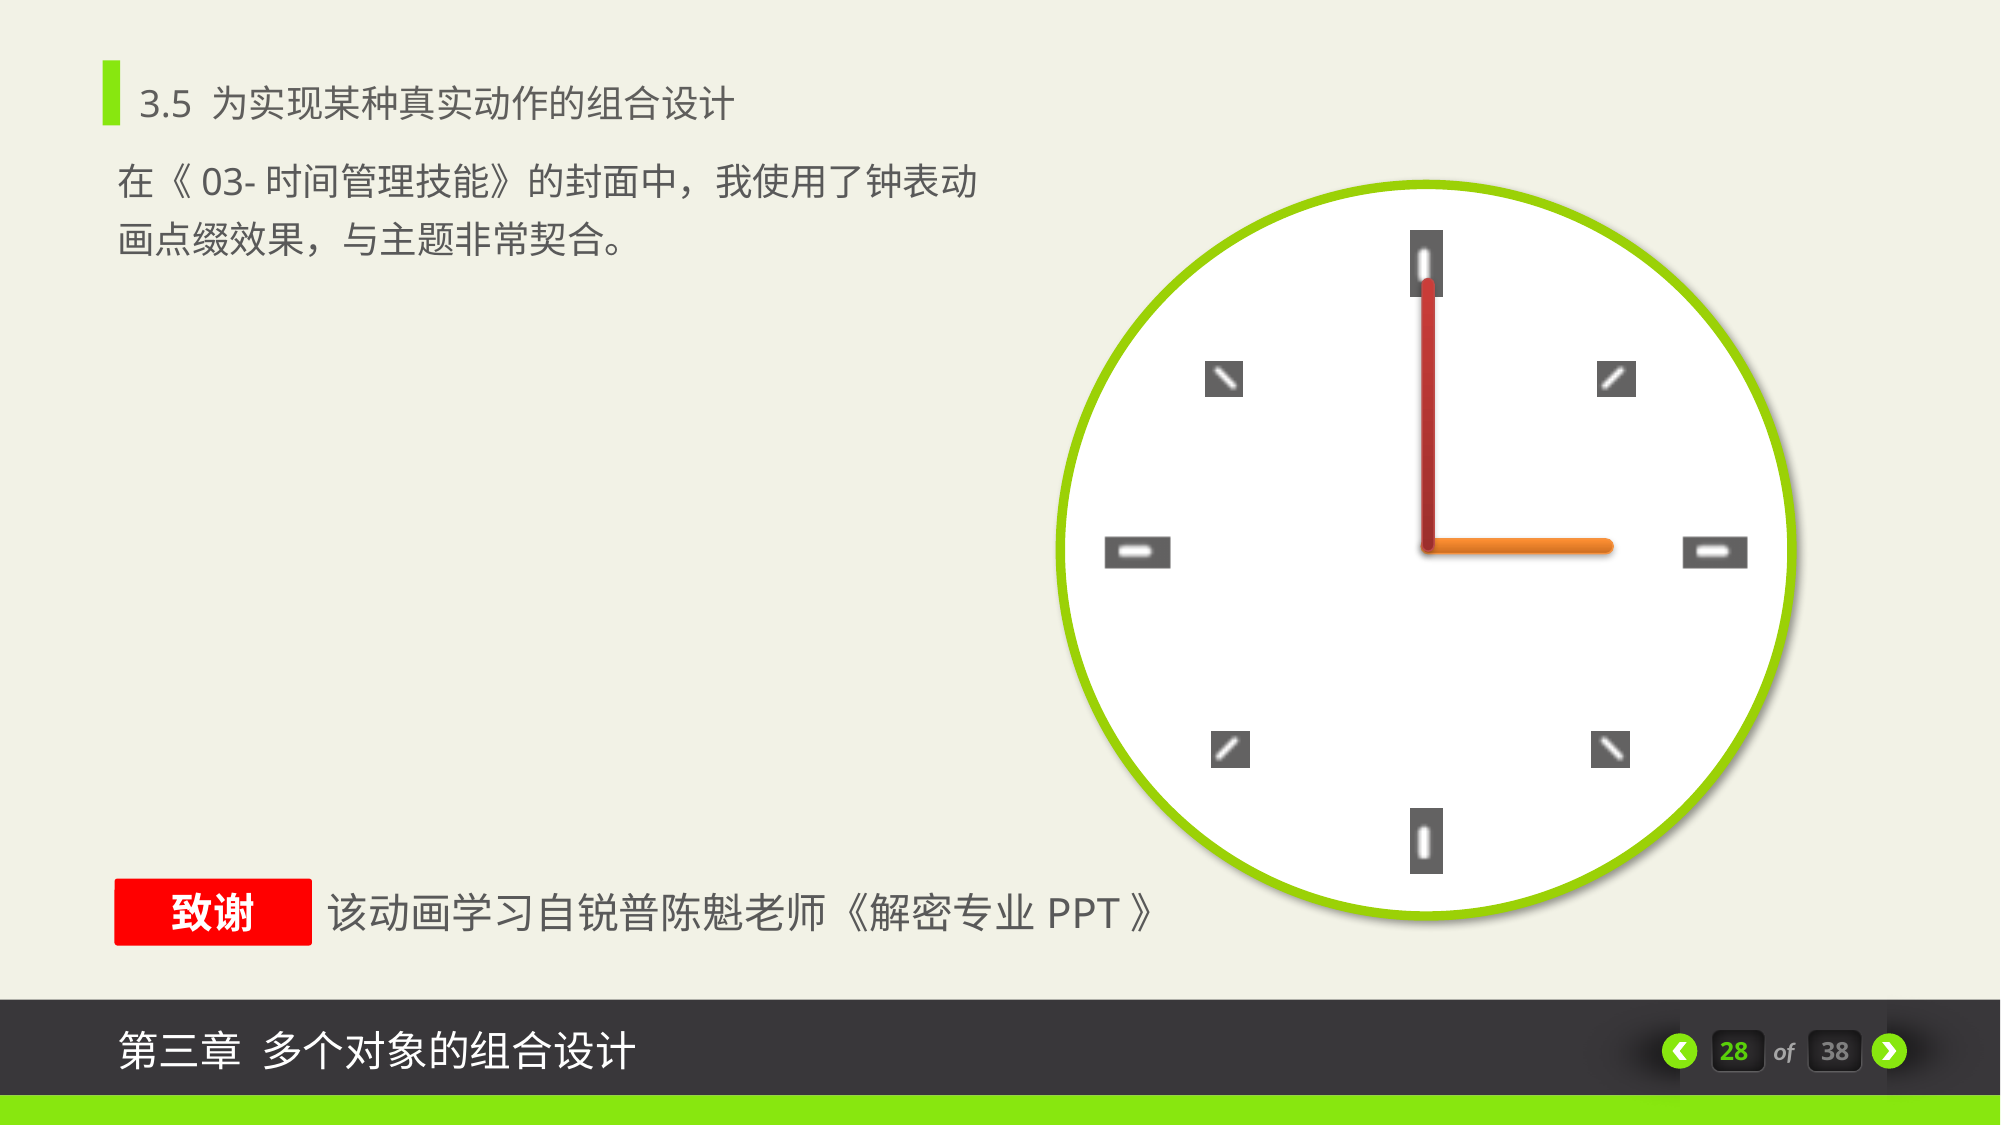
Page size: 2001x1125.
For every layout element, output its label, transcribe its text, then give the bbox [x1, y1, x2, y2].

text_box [1422, 278, 1435, 822]
text_box 3.5 为实现某种真实动作的组合设计 [124, 58, 954, 132]
text_box 致谢 [114, 878, 312, 946]
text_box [1416, 357, 1422, 736]
text_box 该动画学习自锐普陈魁老师《解密专业PPT》 [311, 879, 1742, 944]
picture [1567, 992, 1693, 1110]
text_box 在《03-时间管理技能》的封面中，我使用了钟表动画点缀效果，与主题非常契合。 [102, 137, 1001, 269]
picture [1805, 1026, 1866, 1076]
text_box [102, 60, 121, 126]
picture [1875, 991, 2001, 1111]
picture [1709, 1026, 1769, 1076]
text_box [1060, 184, 1792, 916]
